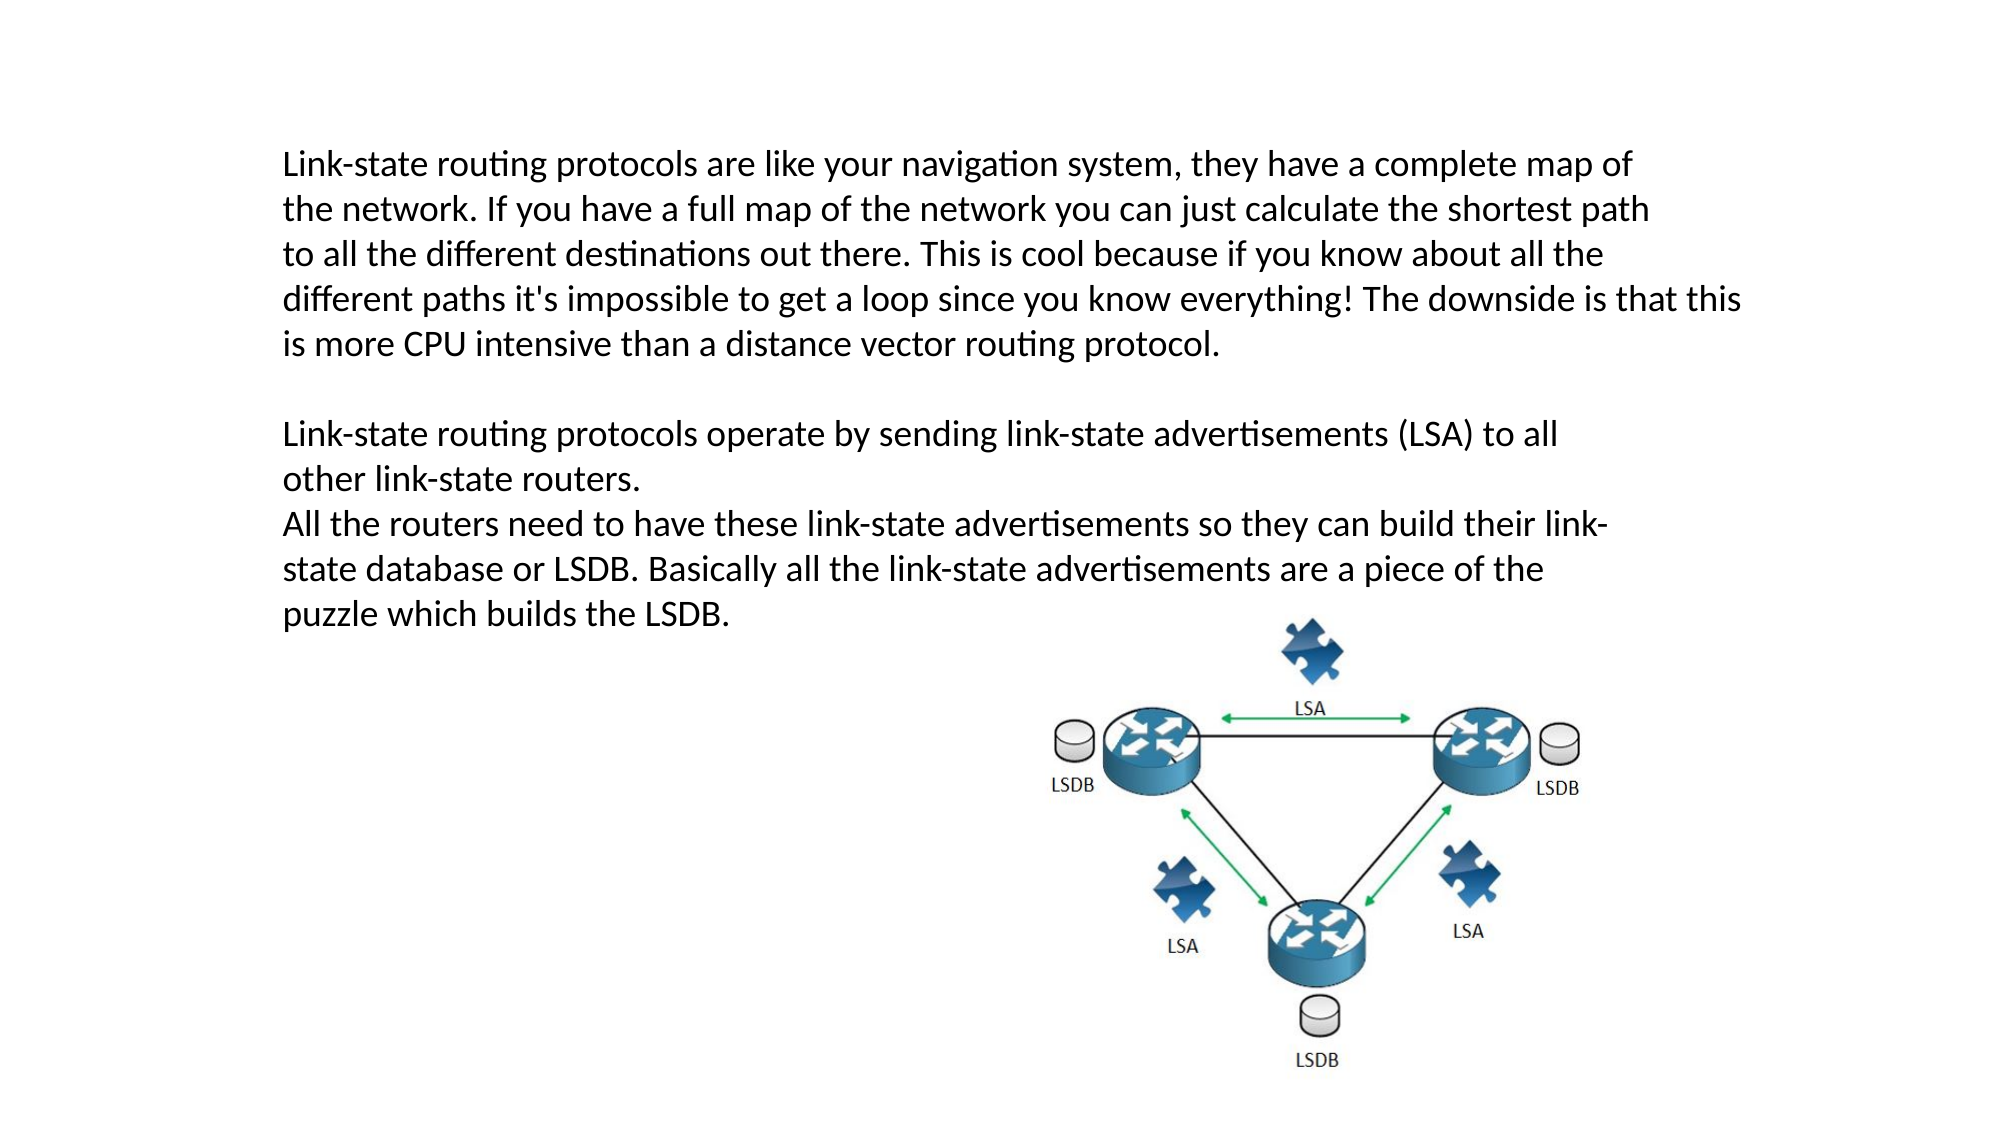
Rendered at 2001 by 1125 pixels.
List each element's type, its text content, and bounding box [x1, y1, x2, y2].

text_box Link-state routing protocols are like your navigation system, they have a complete map of the network. If you have a full map of the network you can just calculate the shortest path to all the different destinations out there. This is cool because if you know about all the different paths it's impossible to get a loop since you know everything! The downside is that this is more CPU intensive than a distance vector routing protocol. Link-state routing protocols operate by sending link-state advertisements (LSA) to all other link-state routers. All the routers need to have these link-state advertisements so they can build their link- state database or LSDB. Basically all the link-state advertisements are a piece of the puzzle which builds the LSDB. [267, 131, 1759, 687]
picture [1013, 597, 1591, 1083]
